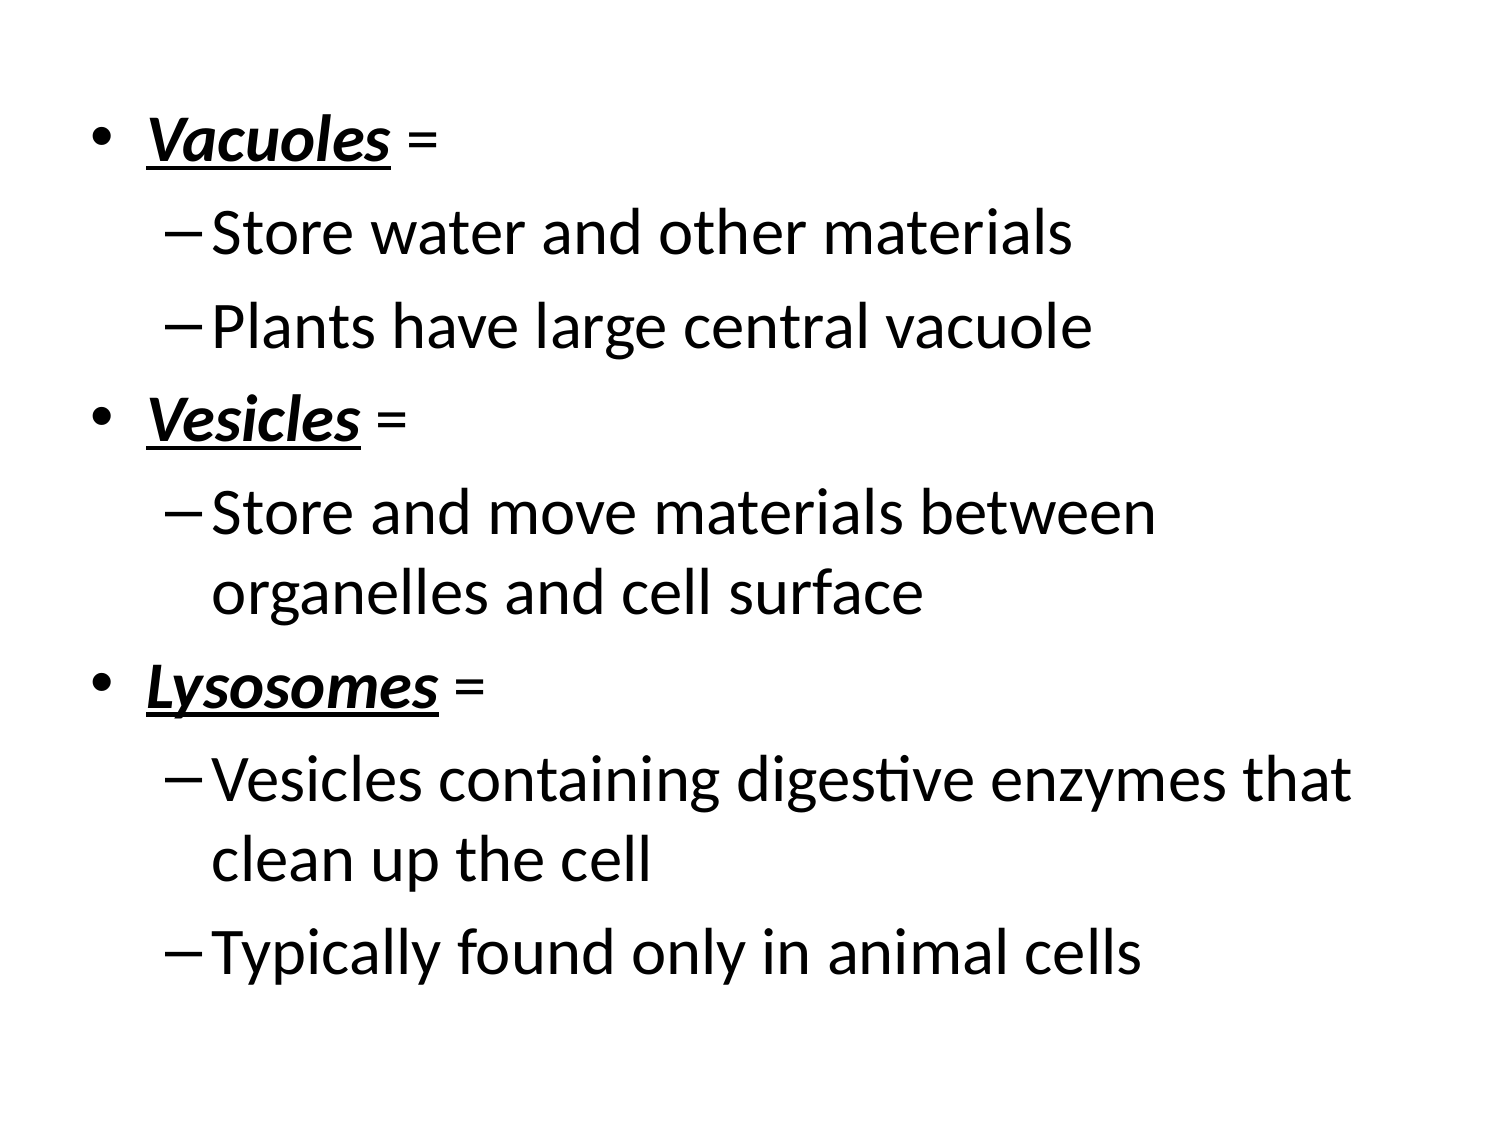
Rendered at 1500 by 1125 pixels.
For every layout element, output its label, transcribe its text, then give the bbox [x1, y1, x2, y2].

list Vacuoles = Store water and other materials Plants have large central vacuole Vesicles = Store and move materials between organelles and cell surface Lysosomes = Vesicles containing digestive enzymes that clean up the cell Typically found only in animal cells [75, 87, 1425, 1005]
